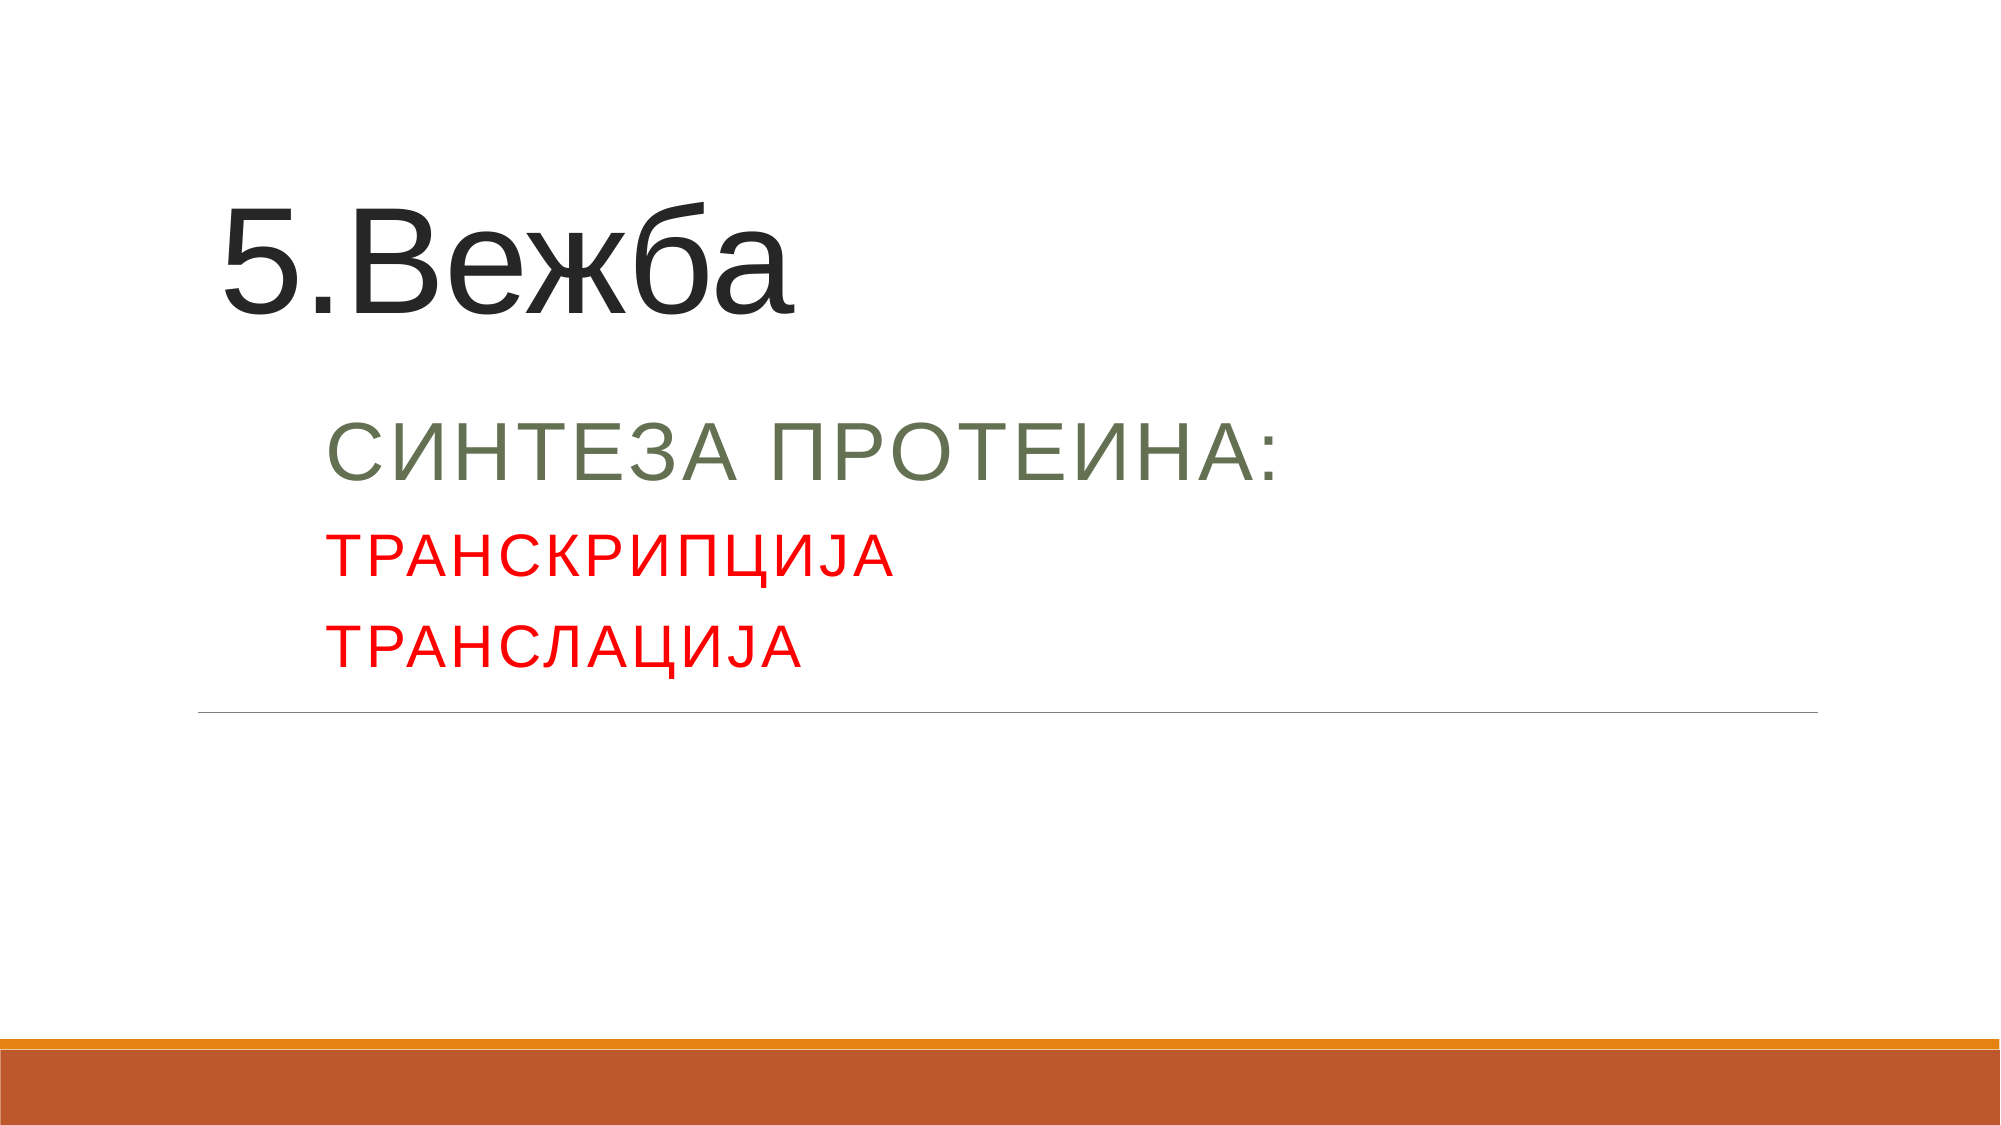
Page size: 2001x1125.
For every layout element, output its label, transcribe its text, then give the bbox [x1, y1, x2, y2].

title 5.Вежба [204, 52, 862, 353]
subtitle Синтеза протеина: Транскрипција Транслација [310, 401, 1696, 689]
